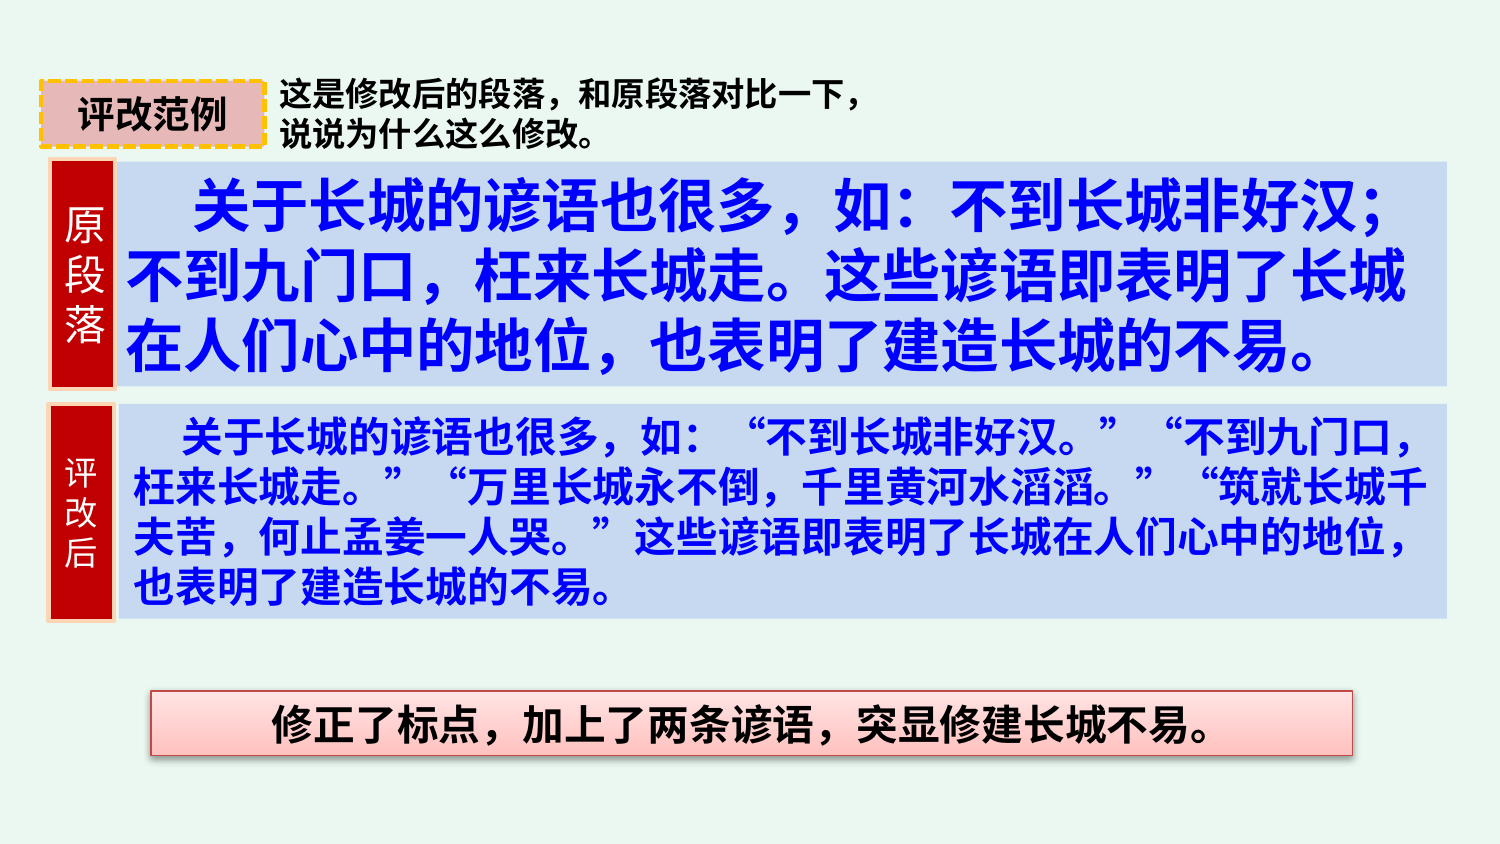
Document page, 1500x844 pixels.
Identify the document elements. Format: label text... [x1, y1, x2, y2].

text_box 这是修改后的段落，和原段落对比一下， 说说为什么这么修改。 [264, 65, 1339, 161]
text_box 关于长城的谚语也很多，如：不到长城非好汉；不到九门口，枉来长城走。这些谚语即表明了长城在人们心中的地位，也表明了建造长城的不易。 [117, 161, 1447, 387]
text_box 评改后 [46, 402, 116, 623]
text_box 评改范例 [39, 79, 264, 149]
text_box 关于长城的谚语也很多，如：“不到长城非好汉。”“不到九门口，枉来长城走。”“万里长城永不倒，千里黄河水滔滔。”“筑就长城千夫苦，何止孟姜一人哭。”这些谚语即表明了长城在人们心中的地位，也表明了建造长城的不易。 [118, 403, 1447, 619]
text_box 修正了标点，加上了两条谚语，突显修建长城不易。 [150, 690, 1353, 756]
text_box 原段落 [48, 157, 117, 391]
